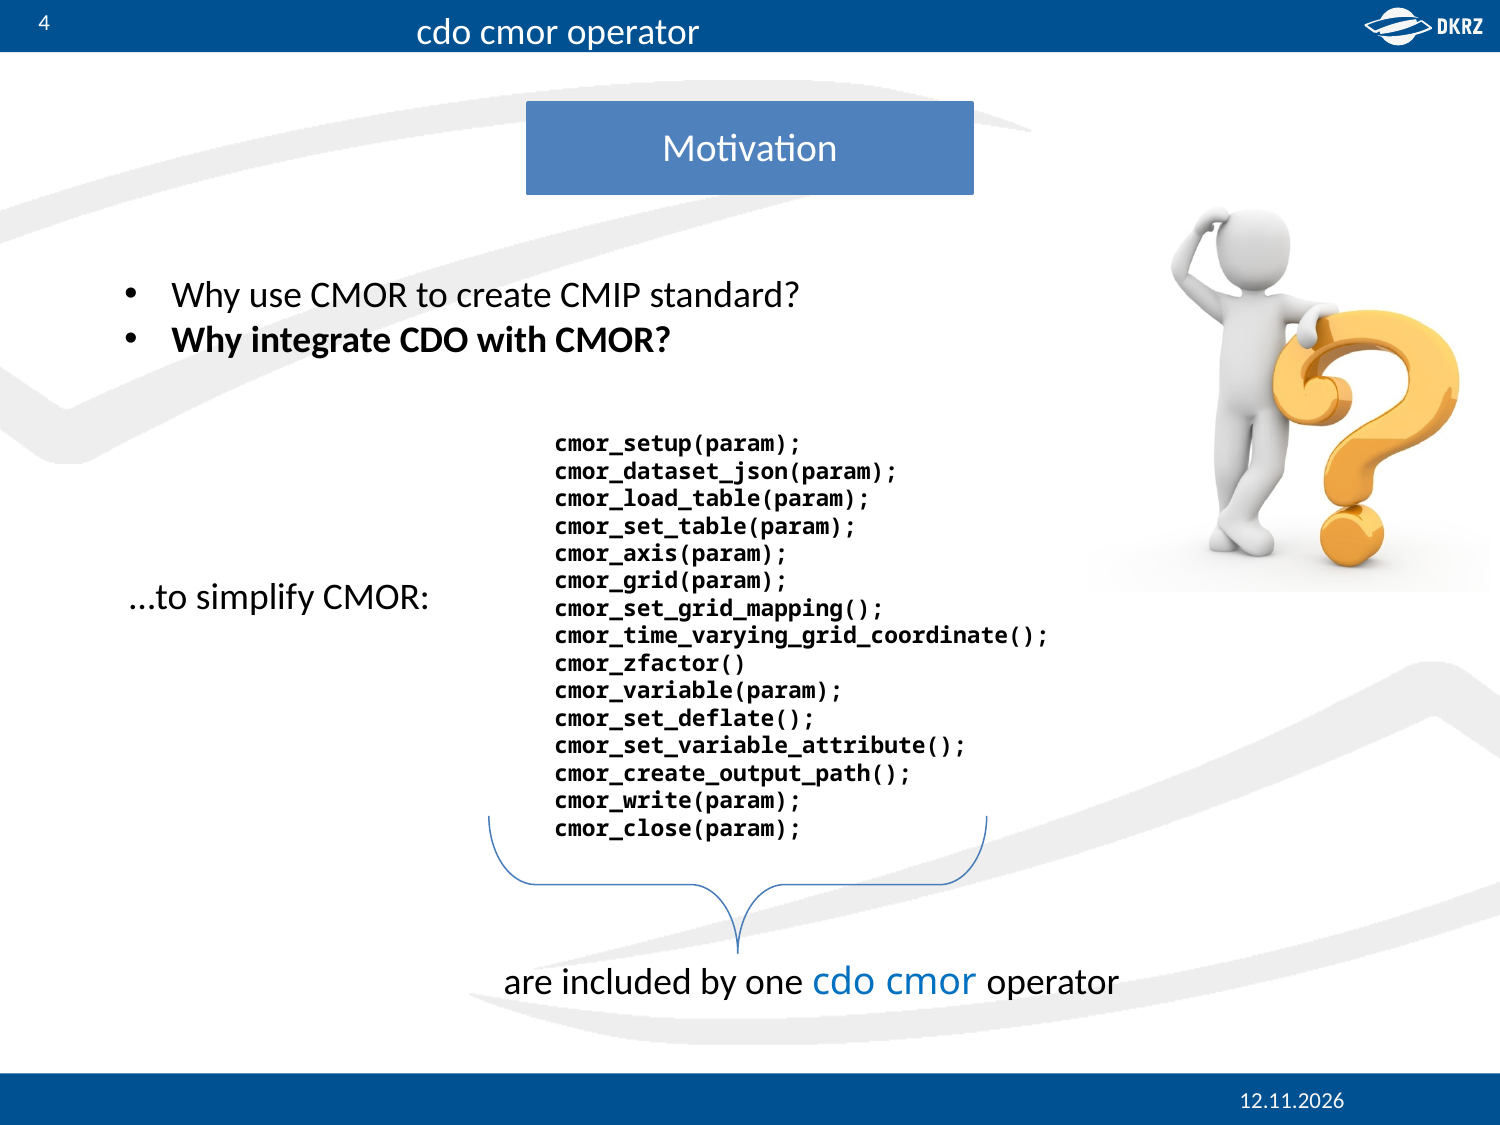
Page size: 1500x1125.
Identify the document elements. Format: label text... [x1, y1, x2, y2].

picture [1086, 189, 1490, 593]
picture [0, 80, 1032, 464]
text_box are included by one cdo cmor operator [488, 949, 1164, 1010]
text_box cmor_setup(param); cmor_dataset_json(param); cmor_load_table(param); cmor_set_table(param); cmor_axis(param); cmor_grid(param); cmor_set_grid_mapping(); cmor_time_varying_grid_coordinate(); cmor_zfactor() cmor_variable(param); cmor_set_deflate(); cmor_set_variable_attribute(); cmor_create_output_path(); cmor_write(param); cmor_close(param); [539, 421, 1065, 849]
slide_number 4 [1, 0, 65, 53]
text_box …to simplify CMOR: [114, 564, 446, 625]
picture [470, 662, 1500, 1044]
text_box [527, 103, 973, 194]
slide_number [1187, 1072, 1360, 1125]
text_box [488, 815, 988, 949]
text_box Why use CMOR to create CMIP standard? Why integrate CDO with CMOR? [109, 262, 817, 368]
